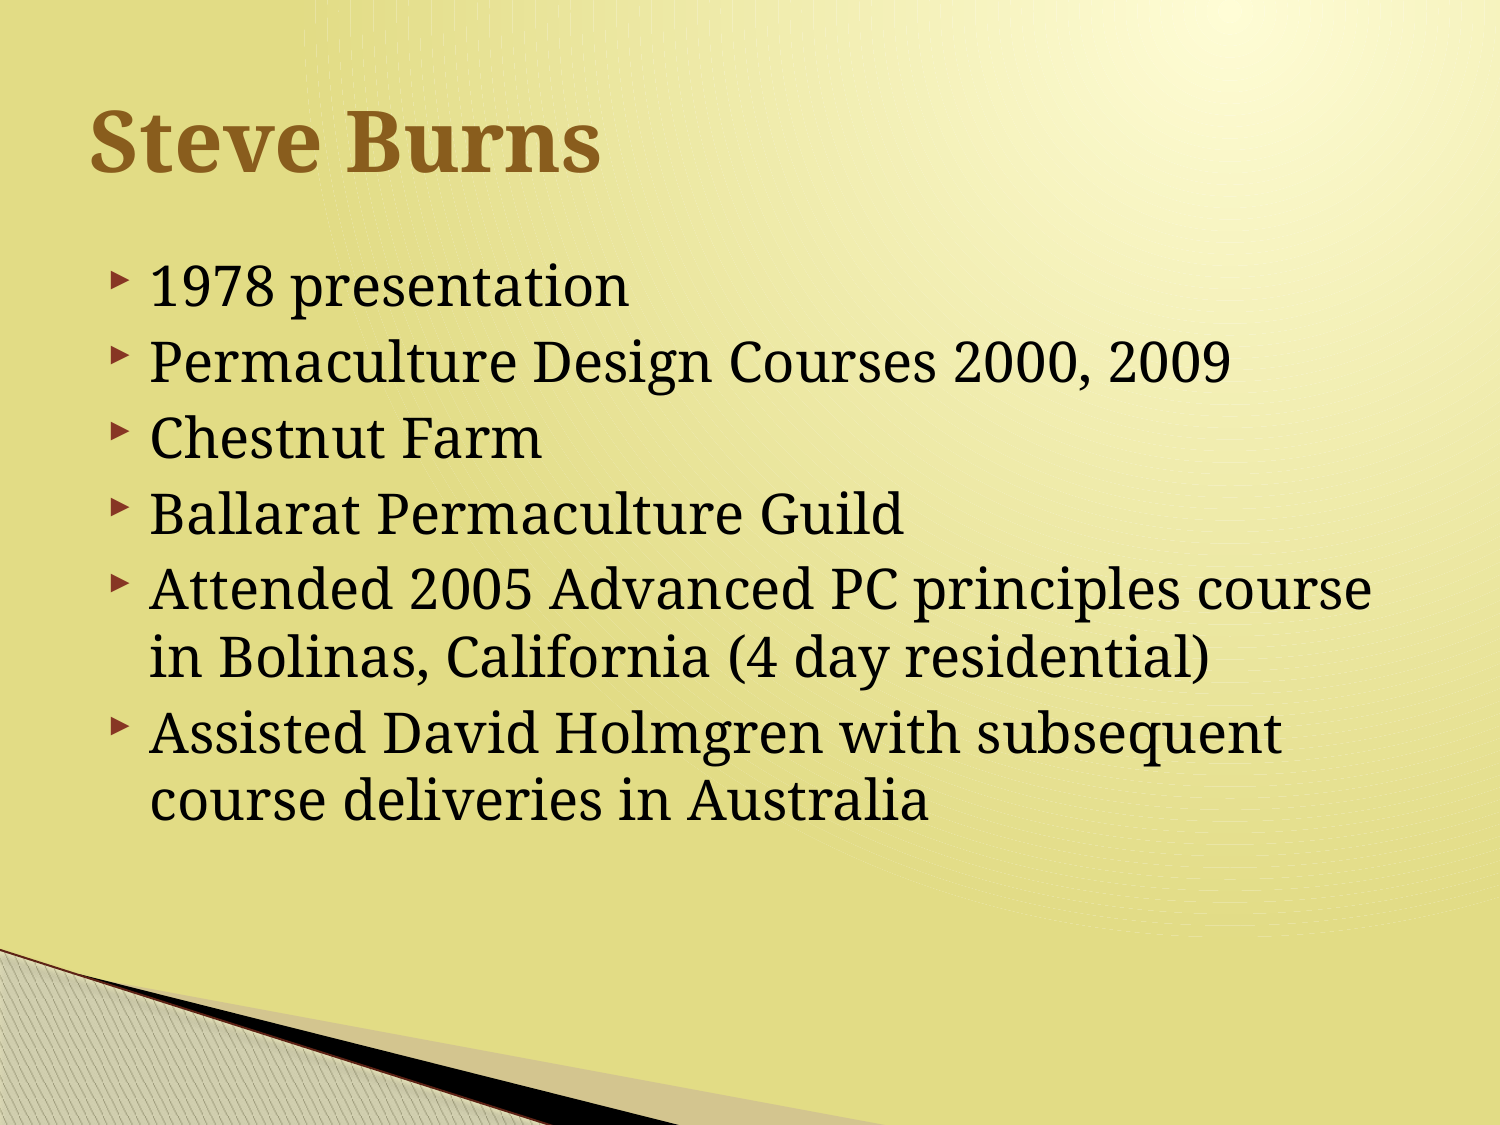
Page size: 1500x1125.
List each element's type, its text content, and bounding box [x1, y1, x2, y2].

title Steve Burns [75, 45, 1425, 233]
list 1978 presentation Permaculture Design Courses 2000, 2009 Chestnut Farm Ballarat Permaculture Guild Attended 2005 Advanced PC principles course in Bolinas, California (4 day residential) Assisted David Holmgren with subsequent course deliveries in Australia [75, 243, 1425, 986]
